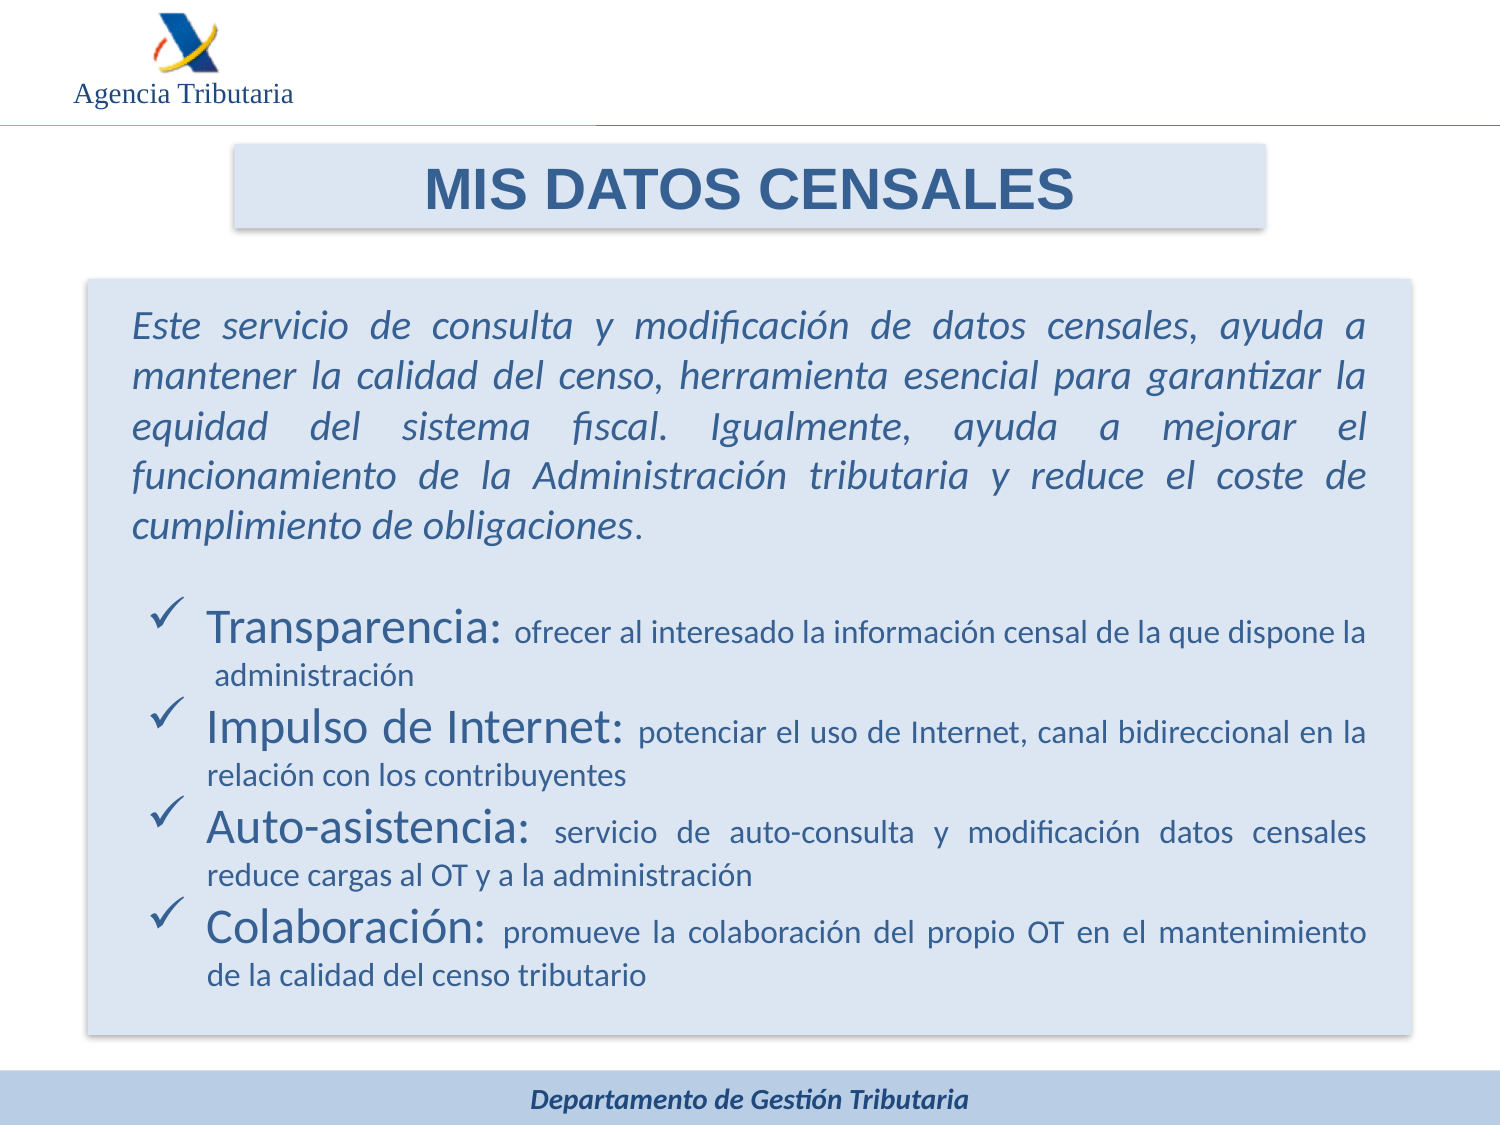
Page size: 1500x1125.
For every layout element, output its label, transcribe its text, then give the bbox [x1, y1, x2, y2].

picture [155, 14, 219, 72]
text_box [87, 278, 1412, 1035]
text_box MIS DATOS CENSALES [234, 143, 1266, 229]
text_box Este servicio de consulta y modificación de datos censales, ayuda a mantener la calidad del censo, herramienta esencial para garantizar la equidad del sistema fiscal. Igualmente, ayuda a mejorar el funcionamiento de la Administración tributaria y reduce el coste de cumplimiento de obligaciones. Transparencia: ofrecer al interesado la información censal de la que dispone la administración Impulso de Internet: potenciar el uso de Internet, canal bidireccional en la relación con los contribuyentes Auto-asistencia: servicio de auto-consulta y modificación datos censales reduce cargas al OT y a la administración Colaboración: promueve la colaboración del propio OT en el mantenimiento de la calidad del censo tributario [117, 290, 1383, 1001]
